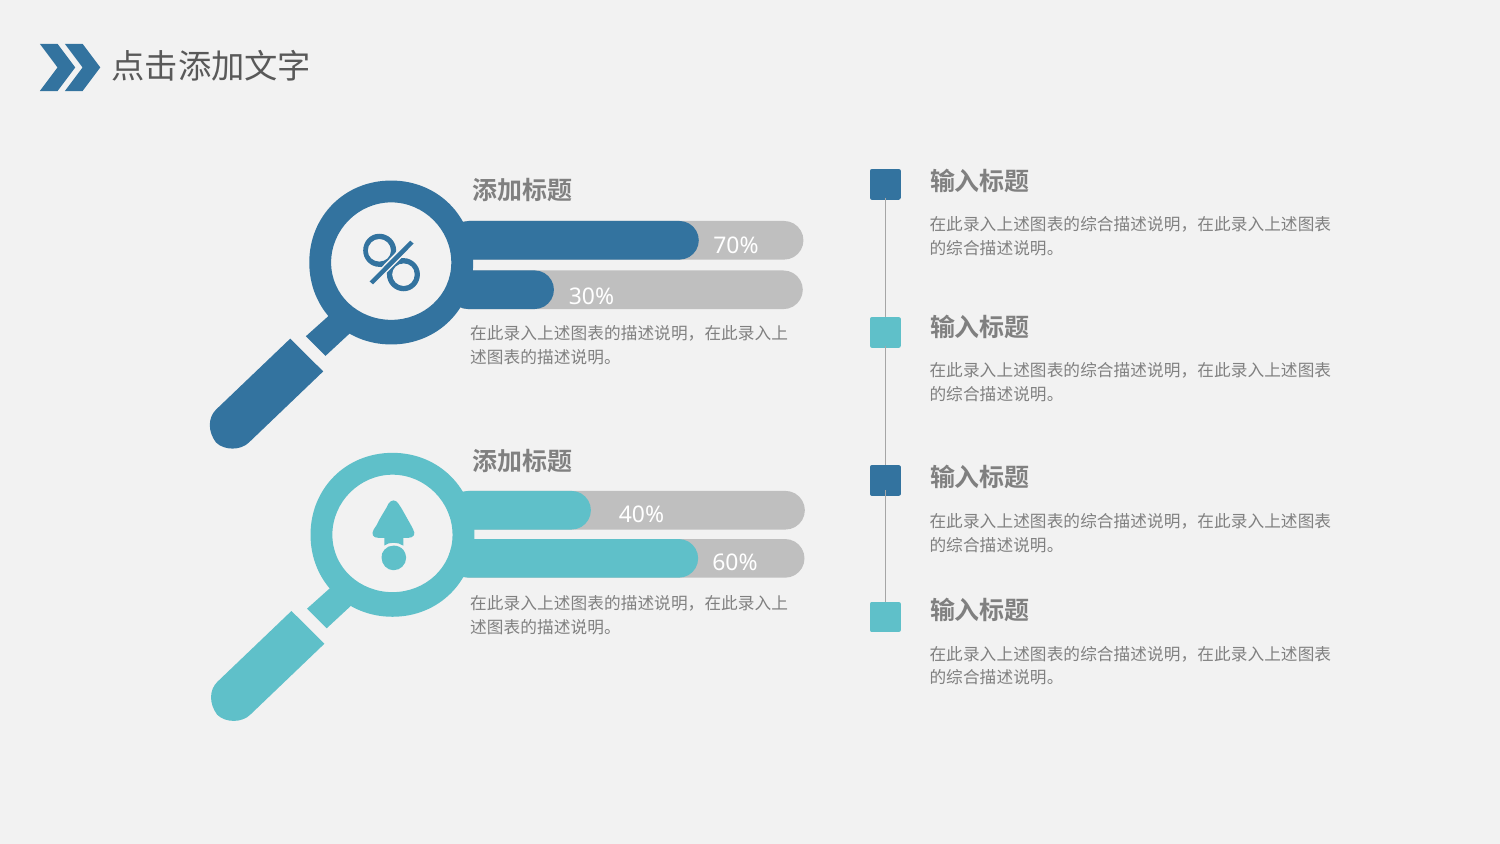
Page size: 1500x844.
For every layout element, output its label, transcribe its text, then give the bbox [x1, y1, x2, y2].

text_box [479, 534, 805, 584]
text_box 在此录入上述图表的综合描述说明，在此录入上述图表的综合描述说明。 [918, 500, 1344, 560]
text_box 添加标题 [461, 168, 584, 210]
text_box 添加标题 [477, 439, 584, 481]
text_box 在此录入上述图表的综合描述说明，在此录入上述图表的综合描述说明。 [918, 350, 1344, 410]
text_box 在此录入上述图表的综合描述说明，在此录入上述图表的综合描述说明。 [918, 633, 1344, 693]
text_box 在此录入上述图表的描述说明，在此录入上述图表的描述说明。 [477, 325, 805, 373]
text_box 输入标题 [918, 305, 1042, 347]
text_box 在此录入上述图表的综合描述说明，在此录入上述图表的综合描述说明。 [918, 204, 1344, 264]
text_box 输入标题 [918, 159, 1042, 201]
text_box [870, 317, 901, 348]
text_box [477, 217, 804, 267]
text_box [477, 268, 804, 318]
text_box 在此录入上述图表的描述说明，在此录入上述图表的描述说明。 [479, 591, 805, 643]
text_box [870, 602, 901, 632]
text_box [479, 485, 806, 534]
text_box 输入标题 [918, 456, 1042, 498]
text_box 输入标题 [918, 589, 1042, 631]
text_box [870, 169, 901, 200]
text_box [207, 180, 474, 451]
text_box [208, 452, 475, 724]
text_box [870, 465, 901, 496]
